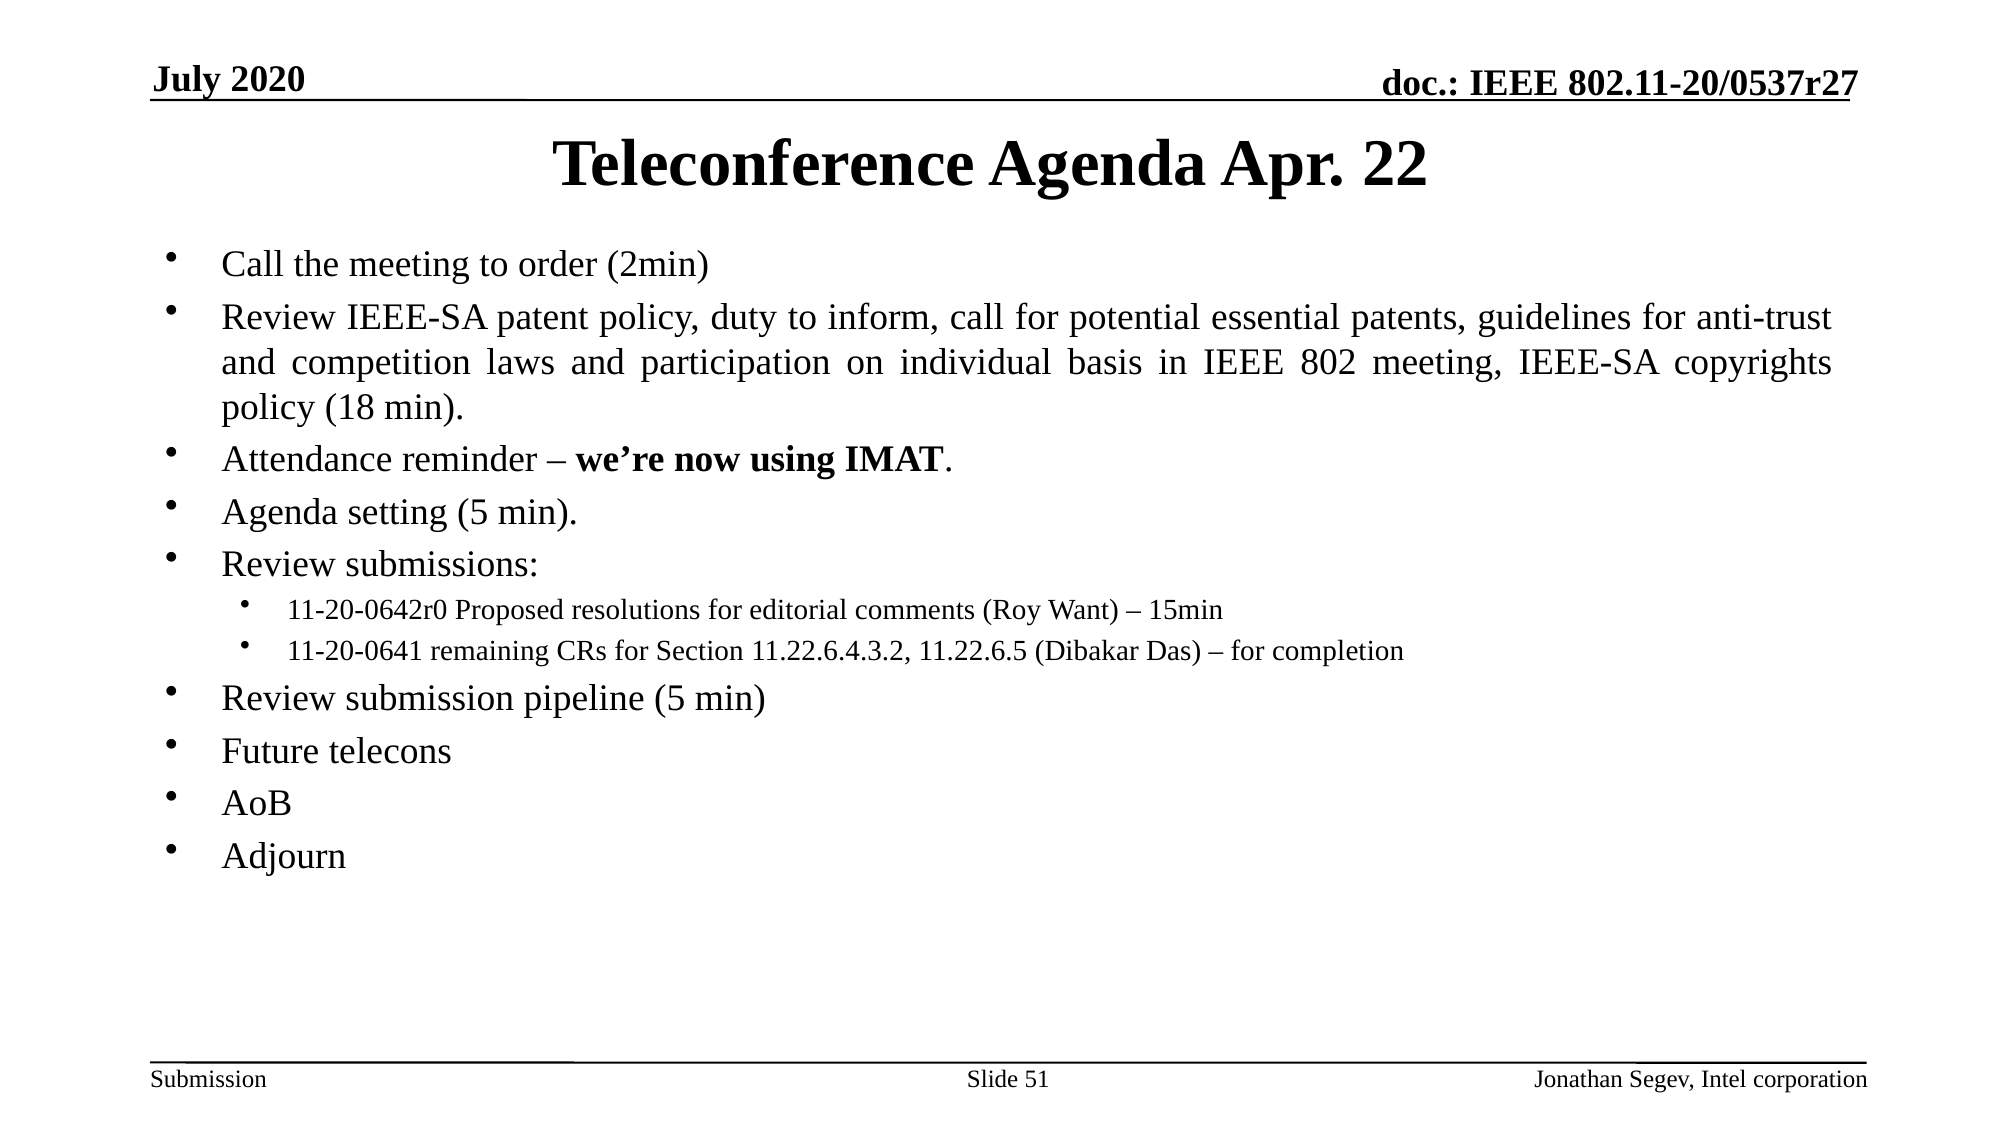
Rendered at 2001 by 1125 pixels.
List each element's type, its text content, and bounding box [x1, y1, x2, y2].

title Teleconference Agenda Apr. 22 [149, 112, 1850, 205]
slide_number Slide 51 [950, 1061, 1067, 1123]
footer Jonathan Segev, Intel corporation [1171, 1061, 1869, 1093]
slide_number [152, 54, 563, 100]
list Call the meeting to order (2min) Review IEEE-SA patent policy, duty to inform, call for potential essential patents, guidelines for anti-trust and competition laws and participation on individual basis in IEEE 802 meeting, IEEE-SA copyrights policy (18 min). Attendance reminder – we’re now using IMAT. Agenda setting (5 min). Review submissions: 11-20-0642r0 Proposed resolutions for editorial comments (Roy Want) – 15min 11-20-0641 remaining CRs for Section 11.22.6.4.3.2, 11.22.6.5 (Dibakar Das) – for completion Review submission pipeline (5 min) Future telecons AoB Adjourn [149, 231, 1850, 1000]
